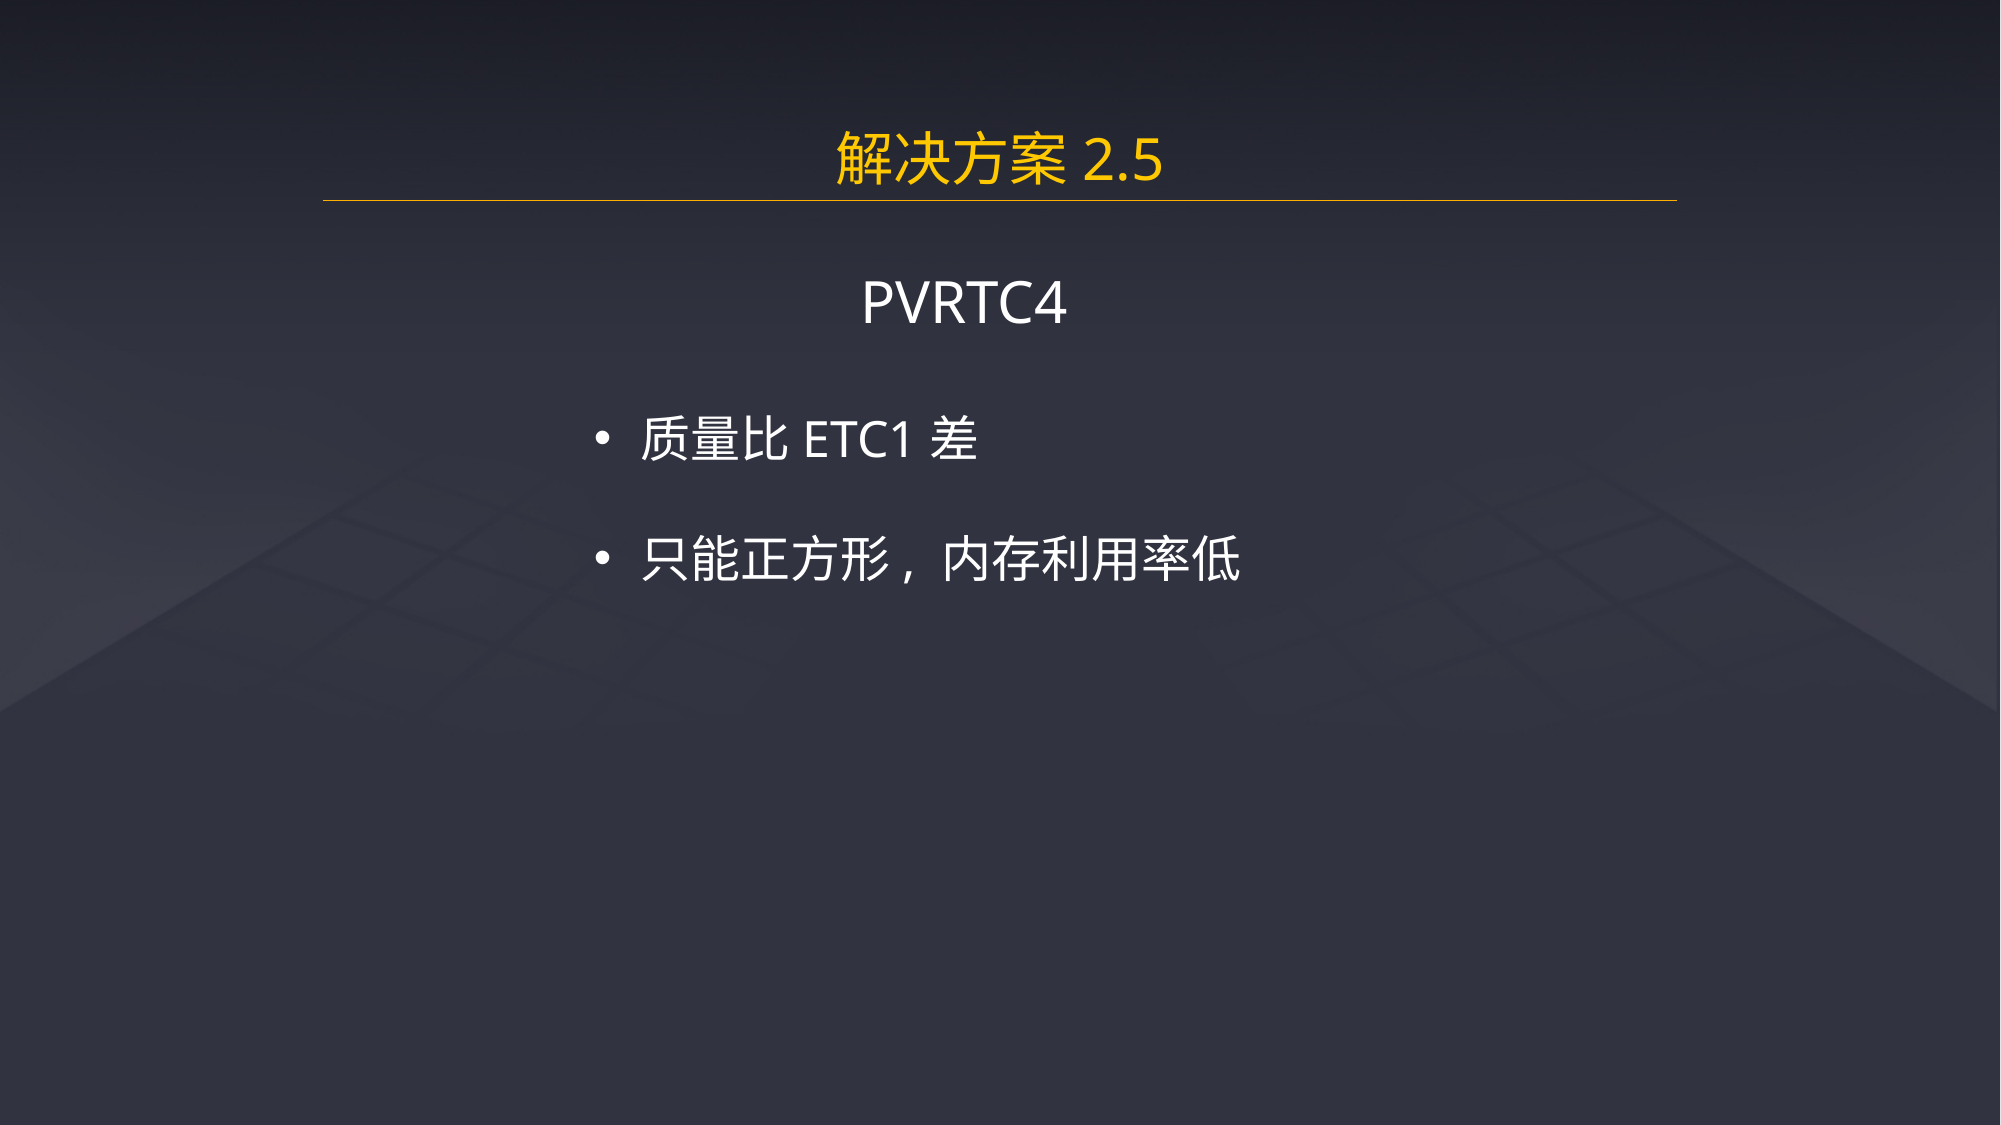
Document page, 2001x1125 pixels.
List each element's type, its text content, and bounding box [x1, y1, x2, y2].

text_box PVRTC4 [852, 257, 1209, 343]
picture [0, 0, 2001, 1125]
text_box 解决方案2.5 [363, 114, 1637, 200]
text_box 质量比ETC1差 只能正方形, 内存利用率低 [586, 399, 1595, 595]
